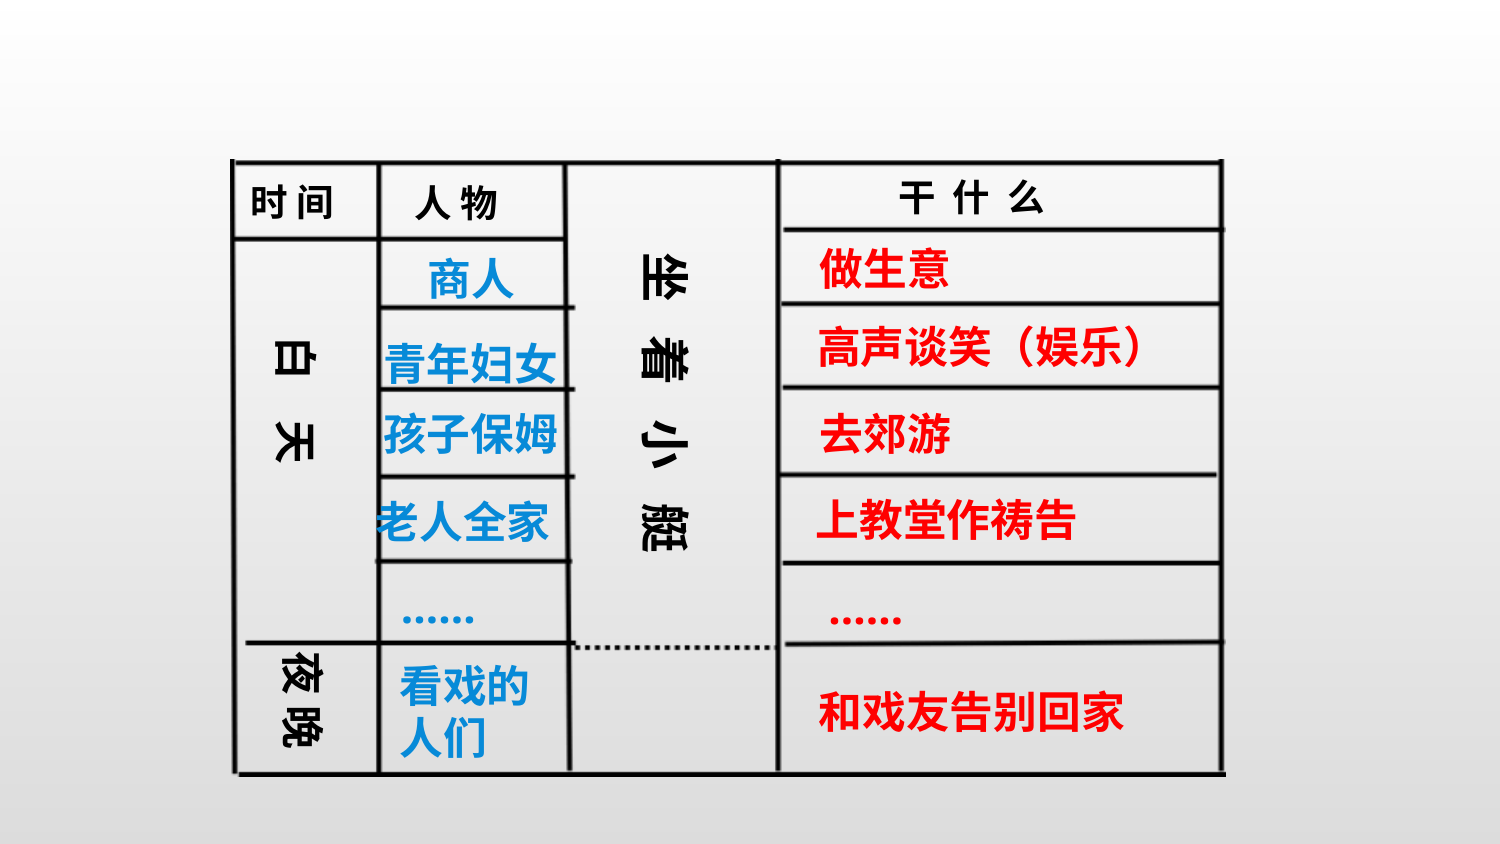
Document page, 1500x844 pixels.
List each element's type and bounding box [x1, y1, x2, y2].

picture [230, 159, 1226, 777]
